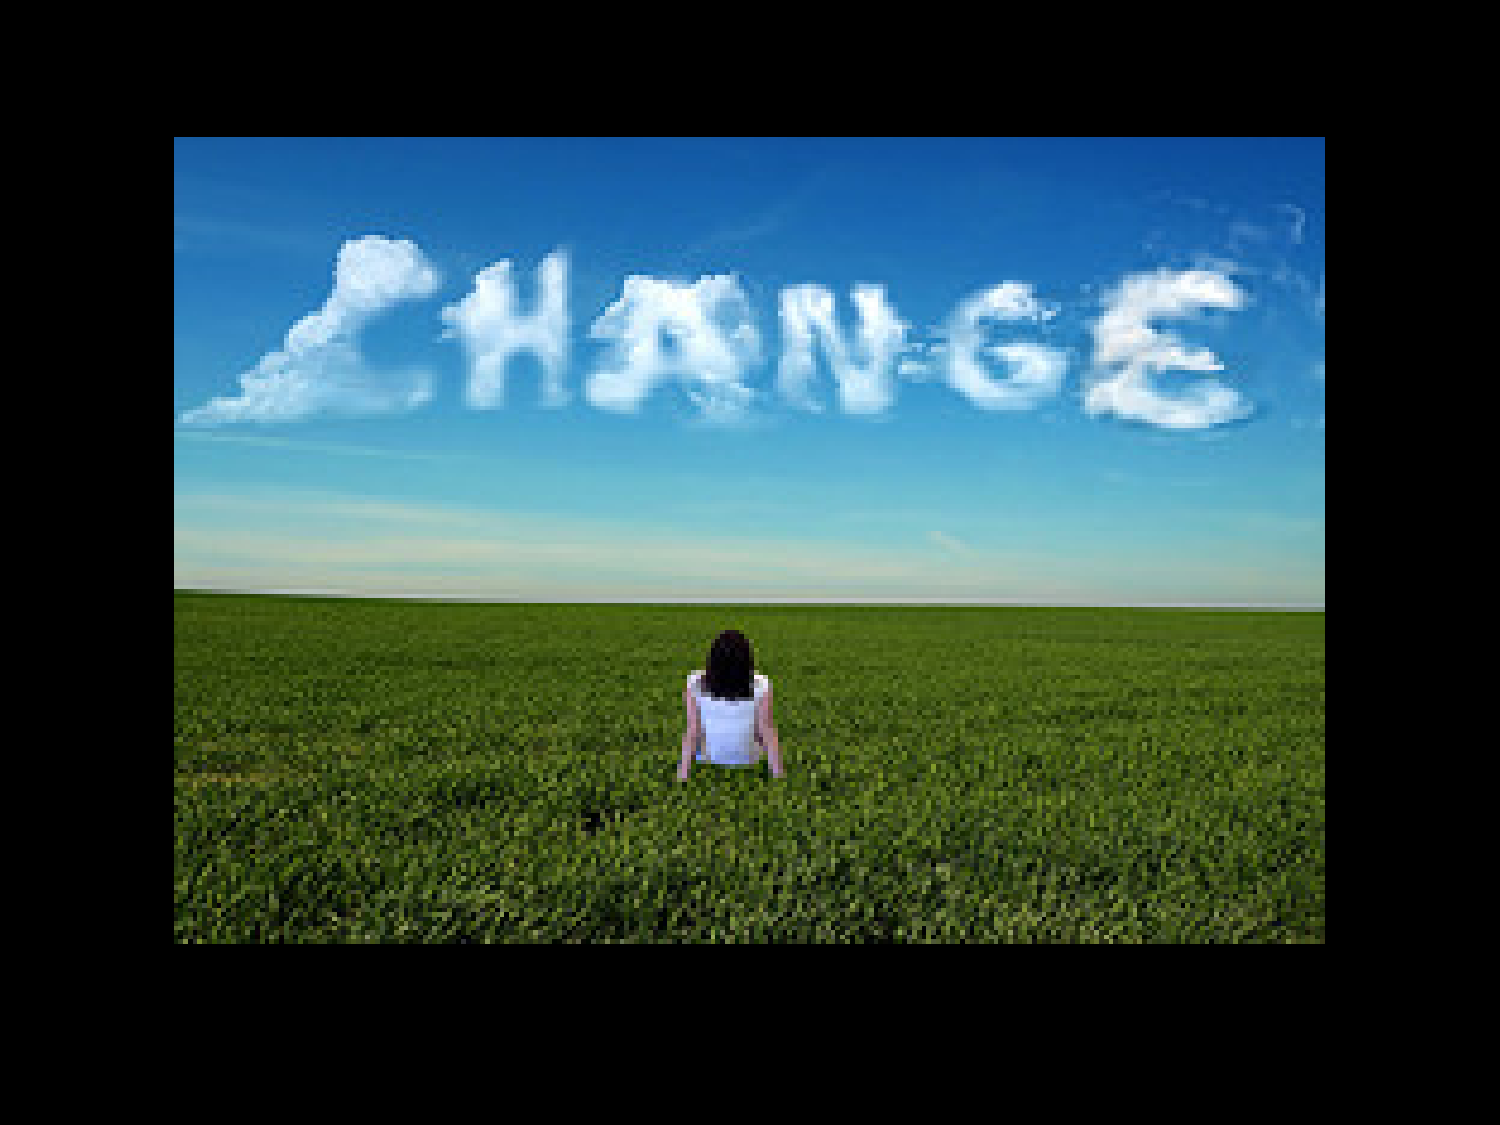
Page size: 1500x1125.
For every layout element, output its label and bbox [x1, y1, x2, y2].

picture [174, 137, 1325, 944]
